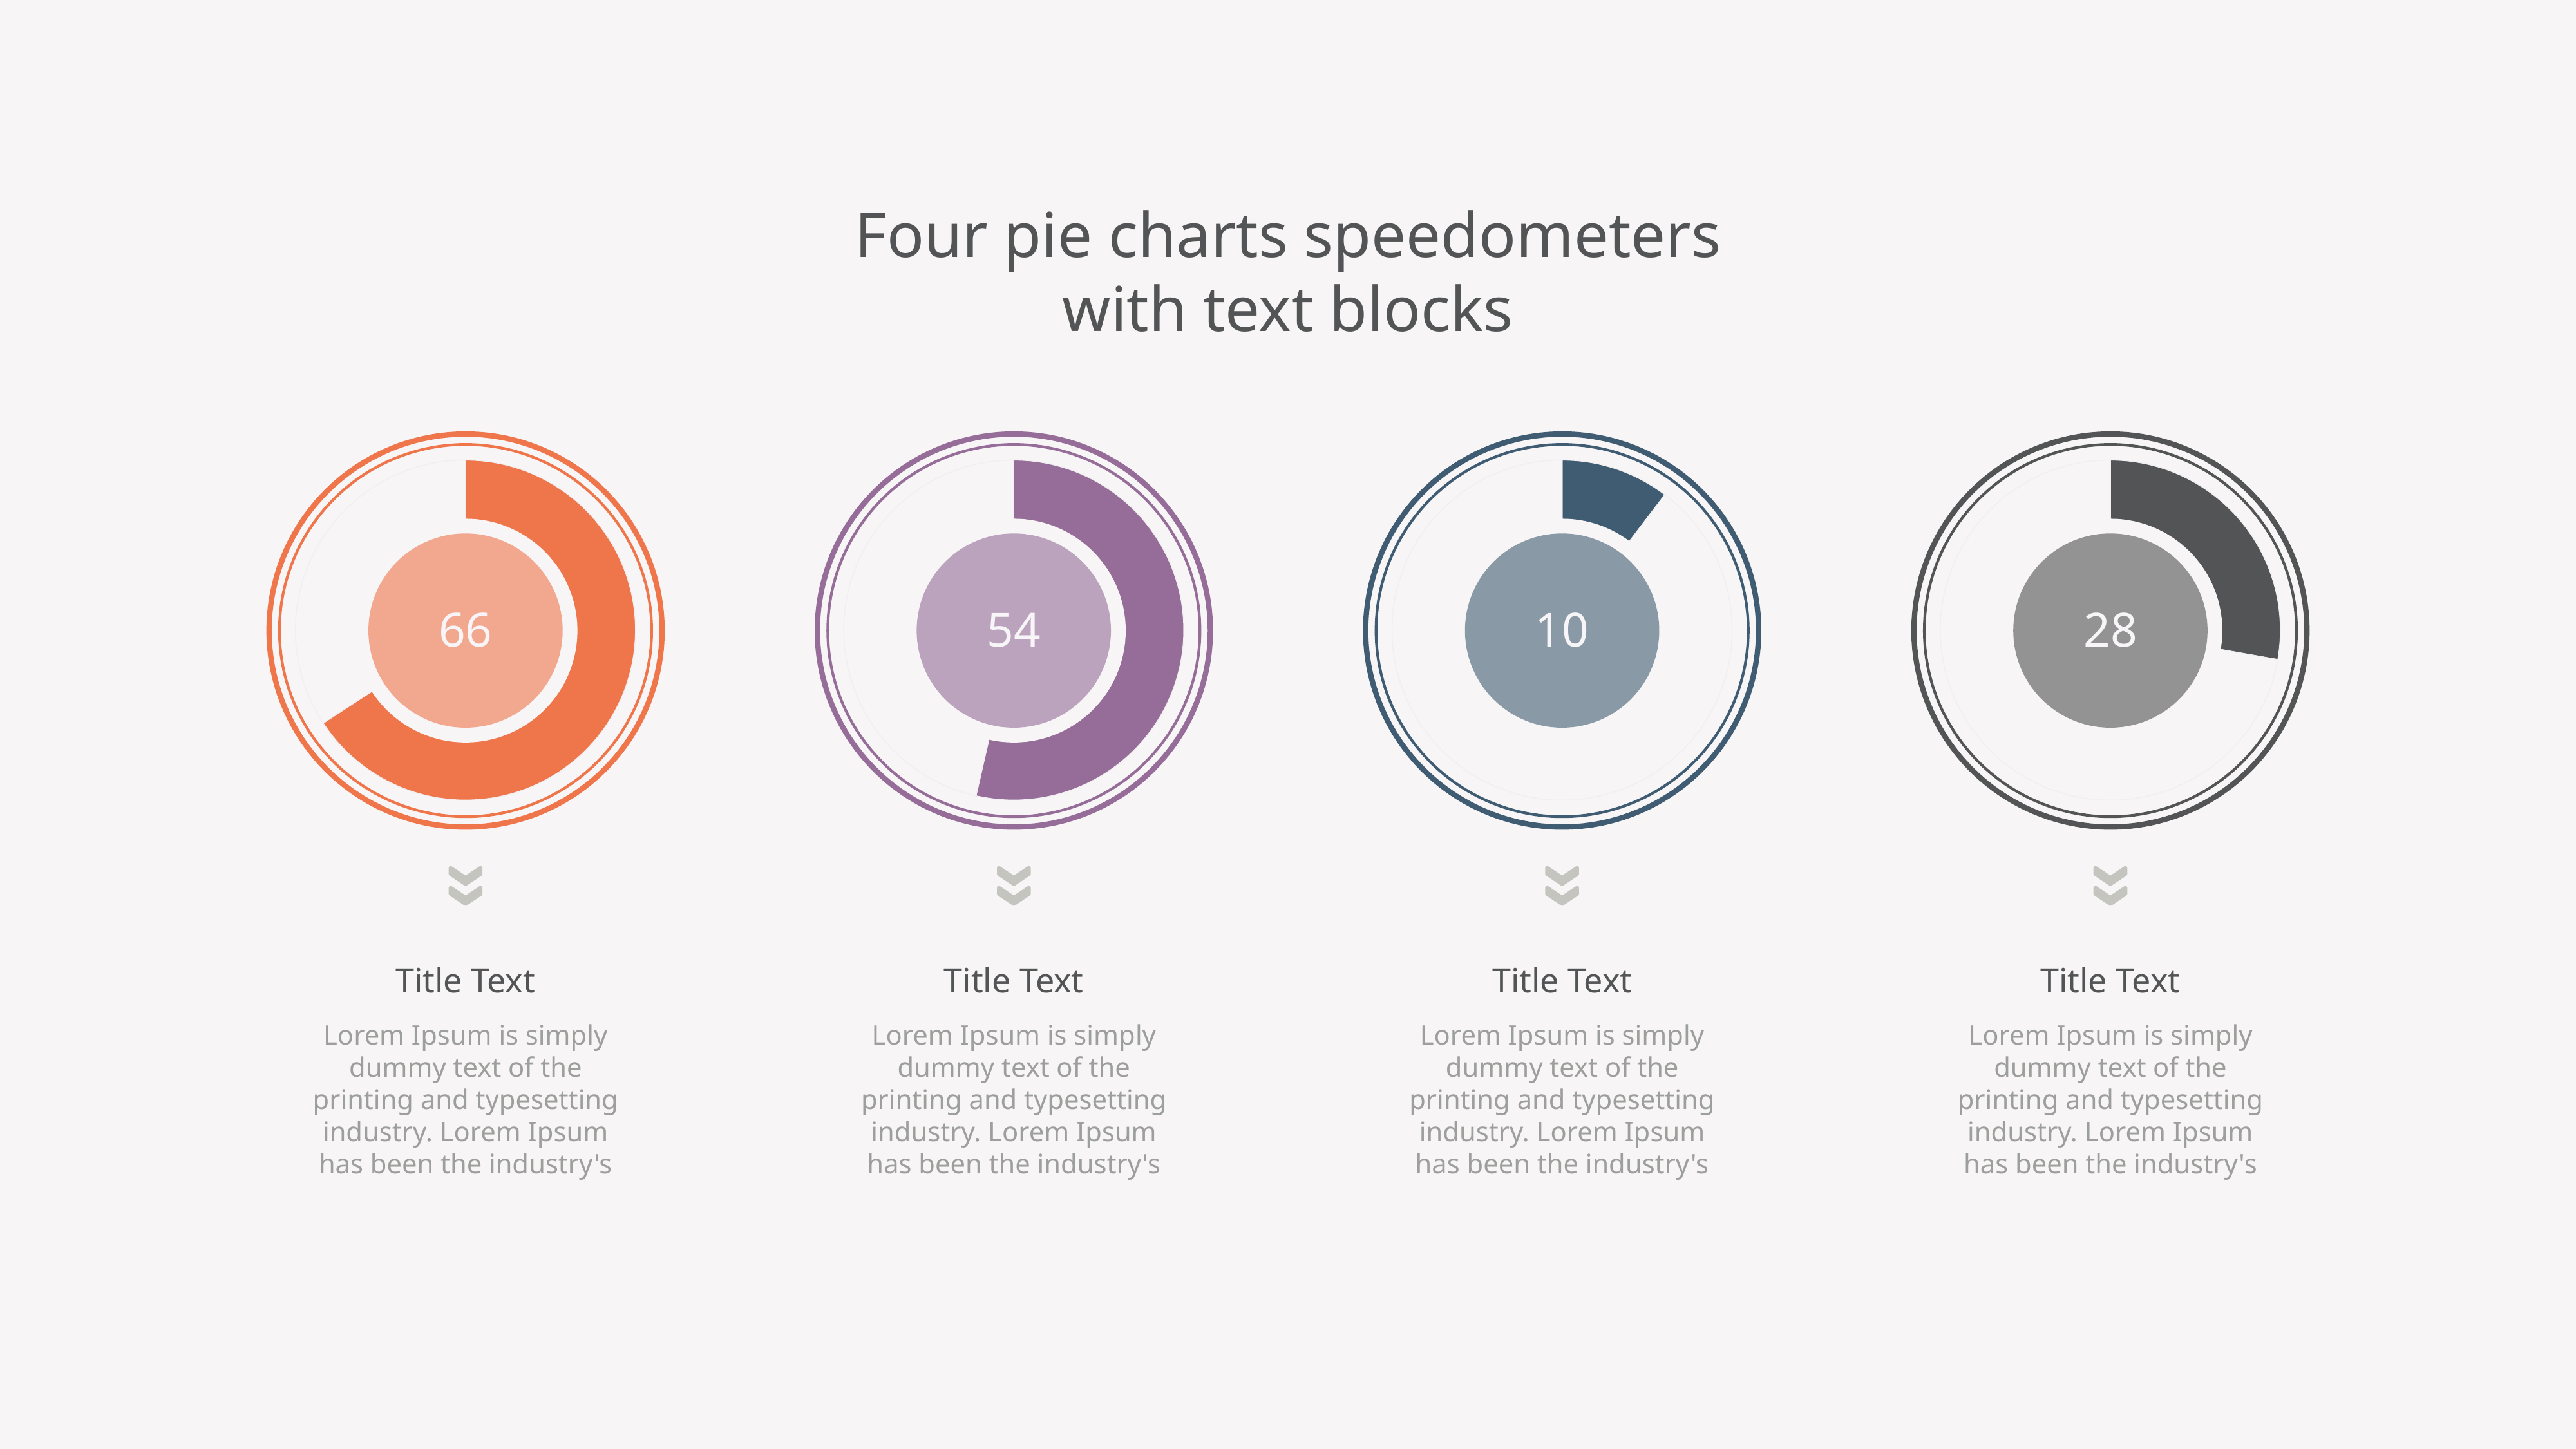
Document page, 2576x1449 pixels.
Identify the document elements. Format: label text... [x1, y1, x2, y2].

text_box [1492, 803, 1633, 817]
chart [1938, 458, 2283, 803]
text_box [638, 561, 652, 701]
text_box Lorem Ipsum is simply dummy text of the printing and typesetting industry. Lorem Ipsum has been the industry's [1938, 1012, 2283, 1185]
text_box [944, 444, 1084, 458]
text_box [920, 434, 1108, 458]
text_box [920, 803, 1108, 828]
text_box [396, 444, 535, 458]
text_box [2016, 803, 2205, 828]
text_box [997, 866, 1031, 886]
text_box [1186, 536, 1211, 725]
text_box [2093, 866, 2128, 886]
text_box [2016, 434, 2204, 458]
text_box [279, 560, 293, 701]
text_box [828, 561, 841, 700]
chart [841, 458, 1186, 803]
text_box [943, 803, 1084, 817]
text_box [638, 536, 663, 724]
text_box Four pie charts speedometers with text blocks [822, 190, 1754, 349]
text_box [372, 434, 560, 458]
text_box [1735, 536, 1759, 724]
text_box [2093, 886, 2128, 906]
text_box [1376, 562, 1389, 699]
text_box [1468, 803, 1656, 828]
text_box [1365, 537, 1389, 724]
text_box [997, 886, 1031, 906]
text_box [1924, 561, 1938, 701]
text_box Lorem Ipsum is simply dummy text of the printing and typesetting industry. Lorem Ipsum has been the industry's [1390, 1012, 1735, 1185]
chart [293, 458, 638, 803]
text_box Lorem Ipsum is simply dummy text of the printing and typesetting industry. Lorem Ipsum has been the industry's [841, 1012, 1186, 1185]
text_box [395, 803, 536, 817]
text_box [2283, 536, 2307, 725]
text_box [2283, 560, 2297, 701]
text_box Title Text [350, 954, 580, 1005]
text_box [2041, 444, 2180, 458]
text_box [1493, 444, 1632, 458]
text_box [1545, 866, 1579, 886]
text_box [1735, 561, 1748, 700]
text_box [448, 886, 483, 906]
text_box Lorem Ipsum is simply dummy text of the printing and typesetting industry. Lorem Ipsum has been the industry's [293, 1012, 638, 1185]
text_box [1545, 886, 1579, 906]
text_box [269, 536, 293, 725]
text_box [448, 866, 483, 886]
text_box [1186, 560, 1200, 701]
text_box Title Text [1447, 954, 1677, 1005]
text_box [817, 536, 841, 724]
text_box [1468, 434, 1656, 458]
text_box [2040, 803, 2181, 817]
text_box [1914, 536, 1938, 724]
text_box Title Text [1996, 954, 2225, 1005]
text_box Title Text [899, 954, 1129, 1005]
text_box [371, 803, 560, 828]
chart [1389, 458, 1735, 803]
